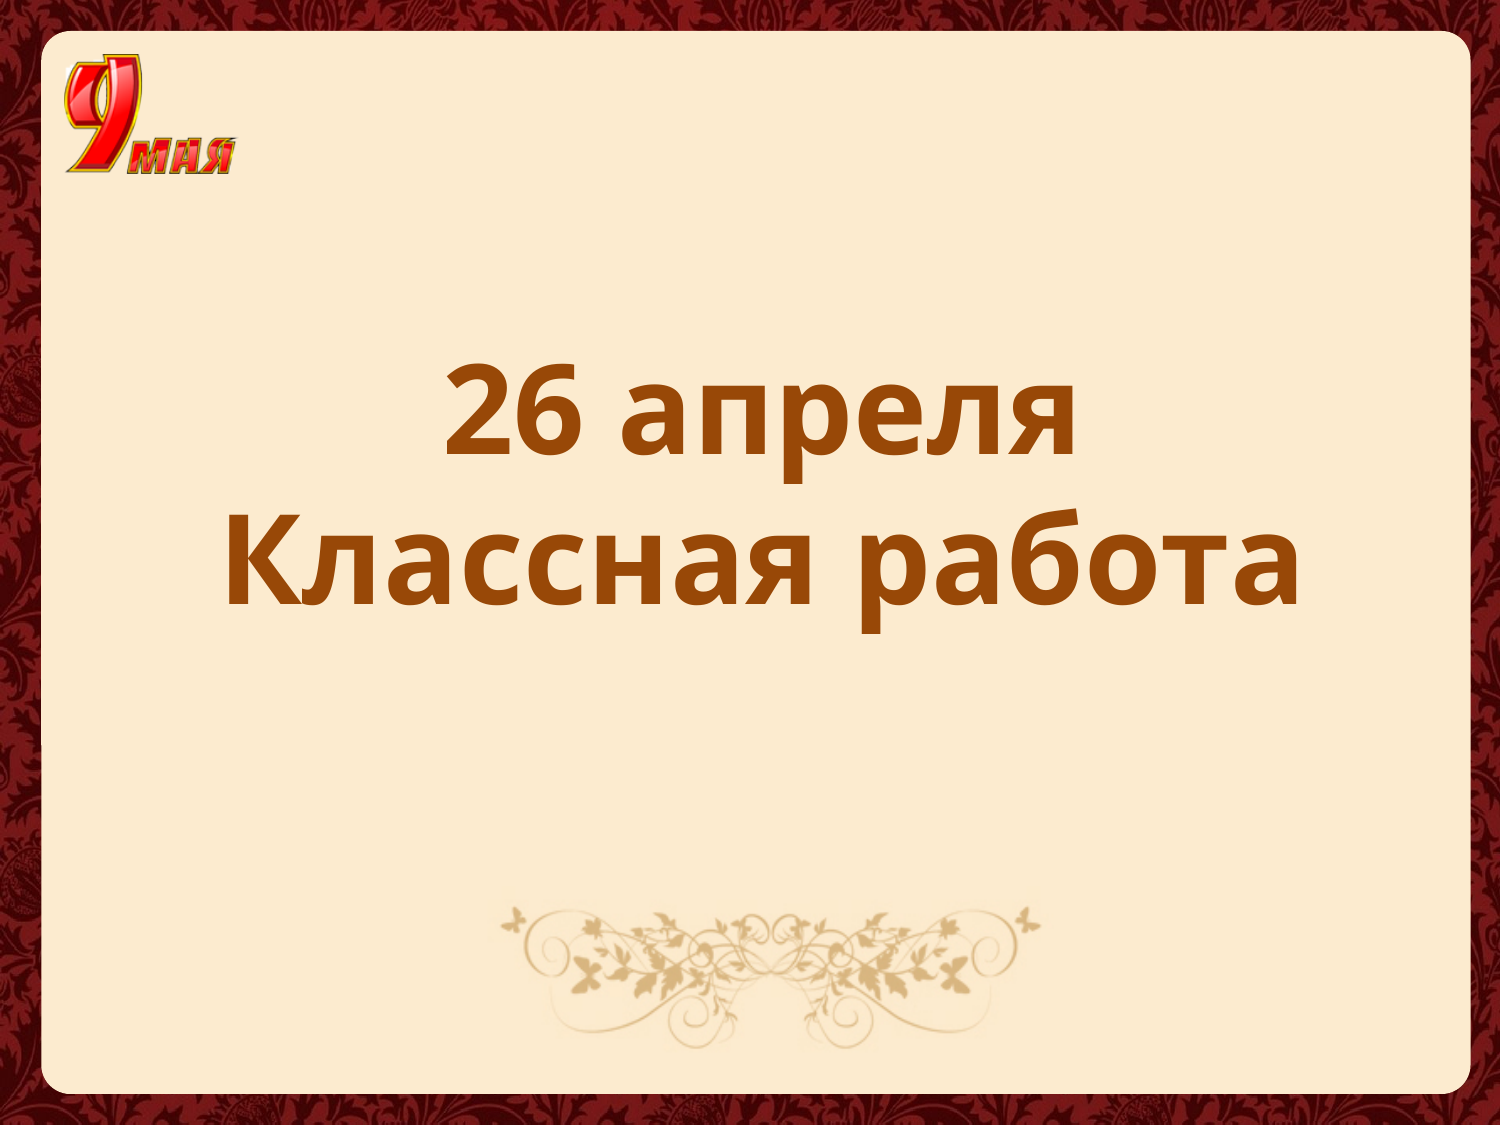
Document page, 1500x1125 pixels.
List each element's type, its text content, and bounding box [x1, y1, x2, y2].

picture [0, 0, 1500, 1125]
title 26 апреля Классная работа [100, 314, 1425, 646]
